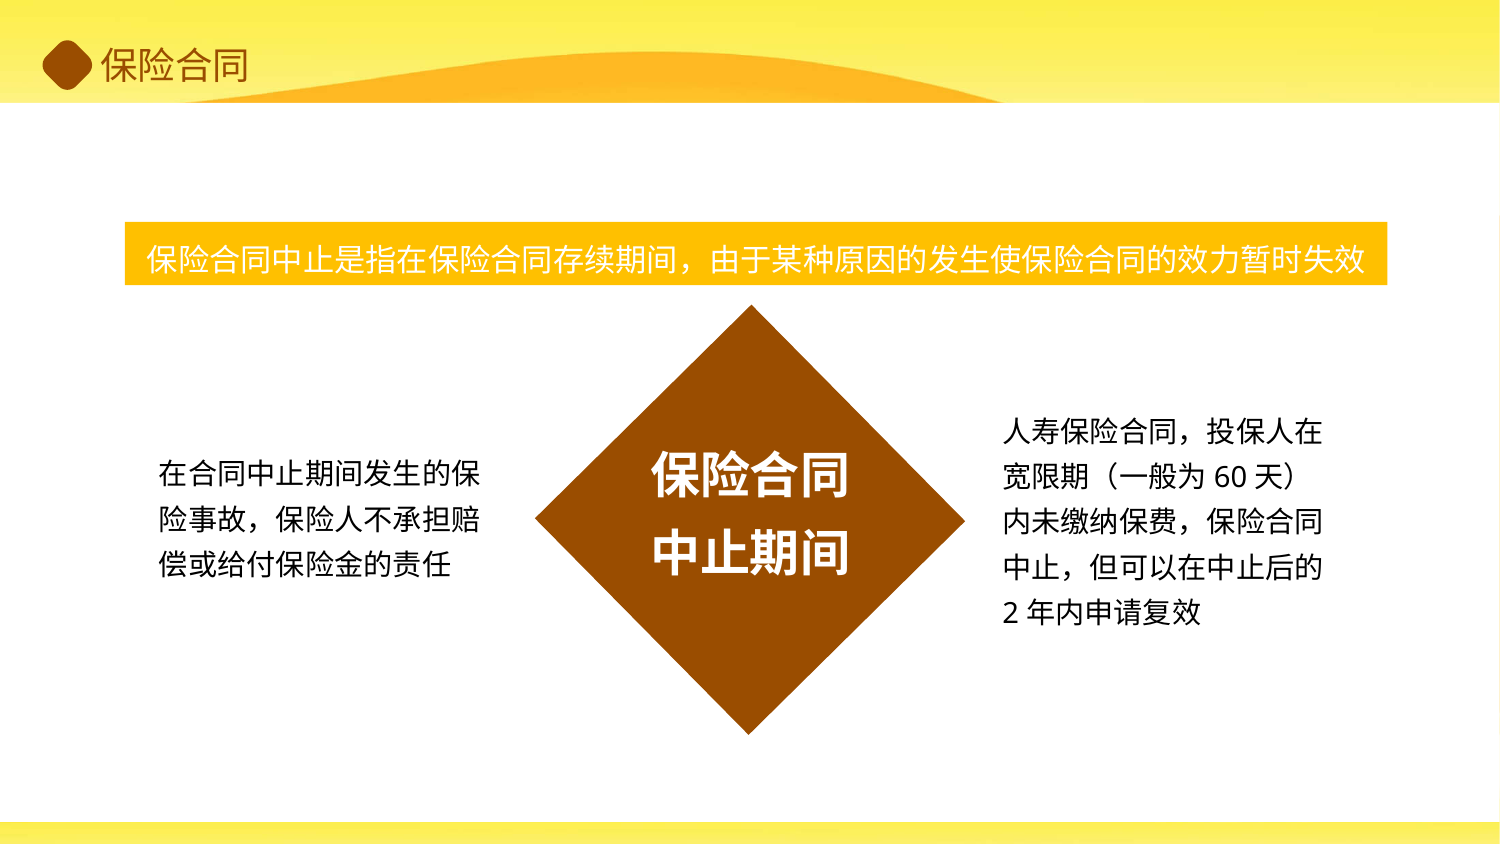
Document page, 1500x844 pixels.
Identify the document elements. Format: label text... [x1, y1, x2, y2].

text_box [636, 303, 864, 417]
text_box 保险合同中止是指在保险合同存续期间，由于某种原因的发生使保险合同的效力暂时失效 [124, 221, 1388, 286]
text_box 人寿保险合同，投保人在宽限期（一般为60天）内未缴纳保费，保险合同中止，但可以在中止后的2年内申请复效 [987, 395, 1347, 637]
picture [0, 822, 1500, 844]
picture [0, 0, 1500, 102]
text_box [533, 440, 967, 737]
text_box 保险合同中止期间 [612, 417, 888, 589]
text_box 在合同中止期间发生的保险事故，保险人不承担赔偿或给付保险金的责任 [144, 437, 500, 589]
